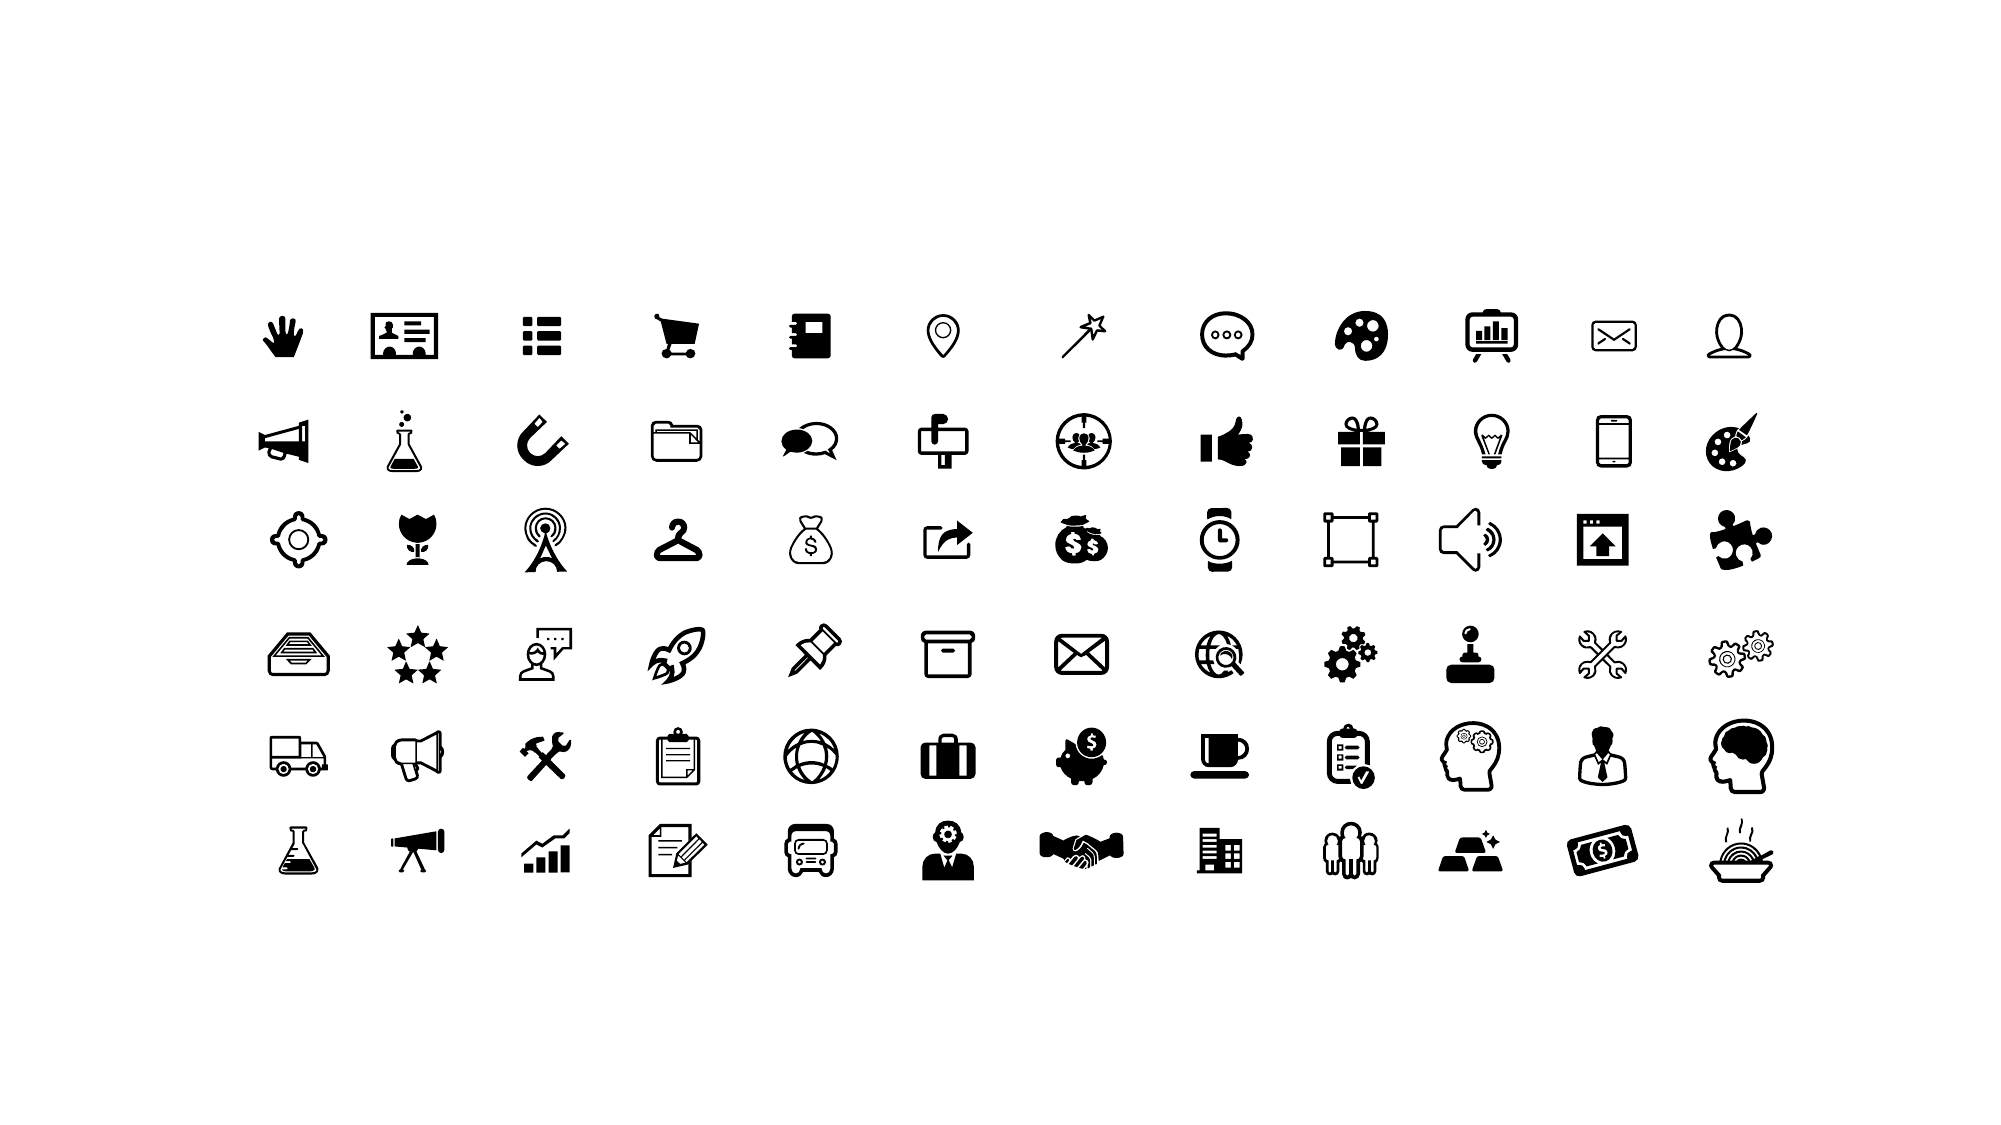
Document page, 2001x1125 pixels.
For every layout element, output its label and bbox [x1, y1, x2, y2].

text_box [1190, 734, 1250, 779]
text_box [922, 820, 974, 881]
text_box [387, 625, 449, 684]
text_box [1465, 309, 1519, 363]
text_box [653, 518, 703, 562]
text_box [788, 623, 843, 678]
text_box [1578, 726, 1628, 787]
text_box [1706, 313, 1752, 359]
text_box [1326, 723, 1375, 790]
text_box [1591, 320, 1637, 352]
text_box [277, 826, 320, 875]
text_box [370, 312, 439, 360]
text_box [1438, 829, 1503, 872]
text_box [1709, 818, 1774, 883]
text_box [917, 413, 969, 469]
text_box [1595, 415, 1632, 468]
text_box [1338, 416, 1385, 467]
text_box [518, 627, 573, 681]
text_box [650, 420, 703, 462]
text_box [519, 731, 572, 781]
text_box [920, 630, 976, 679]
text_box [926, 314, 960, 358]
text_box [391, 730, 445, 783]
text_box [1323, 821, 1379, 880]
text_box [1039, 831, 1124, 870]
text_box [517, 414, 569, 467]
text_box [521, 828, 570, 873]
text_box [1707, 633, 1775, 676]
text_box [1438, 507, 1502, 572]
text_box [262, 315, 304, 358]
text_box [783, 728, 839, 785]
text_box [920, 733, 976, 779]
text_box [656, 617, 700, 692]
text_box [524, 507, 567, 572]
text_box [1194, 630, 1245, 679]
text_box [1196, 827, 1243, 874]
text_box [258, 419, 309, 463]
text_box [269, 735, 328, 777]
text_box [1710, 510, 1773, 570]
text_box [654, 313, 700, 359]
text_box [1334, 310, 1389, 361]
text_box [1199, 508, 1240, 572]
text_box [789, 515, 833, 565]
text_box [1708, 718, 1775, 795]
text_box [923, 520, 973, 559]
text_box [788, 313, 831, 359]
text_box [1323, 512, 1379, 568]
text_box [1473, 413, 1510, 469]
text_box [522, 316, 562, 356]
text_box [398, 514, 437, 565]
text_box [1446, 625, 1495, 684]
text_box [1054, 633, 1110, 675]
text_box [1055, 413, 1112, 470]
text_box [390, 828, 445, 873]
text_box [1576, 513, 1629, 566]
text_box [1704, 408, 1754, 475]
text_box [1200, 416, 1254, 467]
text_box [385, 410, 423, 473]
text_box [1055, 514, 1108, 565]
text_box [1056, 727, 1108, 786]
text_box [1577, 629, 1628, 679]
text_box [648, 823, 708, 878]
text_box [1200, 311, 1255, 361]
text_box [269, 511, 328, 569]
text_box [1439, 721, 1502, 792]
text_box [655, 727, 701, 786]
text_box [267, 632, 330, 677]
text_box [784, 823, 838, 878]
text_box [781, 421, 839, 461]
text_box [1569, 831, 1636, 870]
text_box [1324, 626, 1378, 683]
text_box [1061, 313, 1107, 359]
